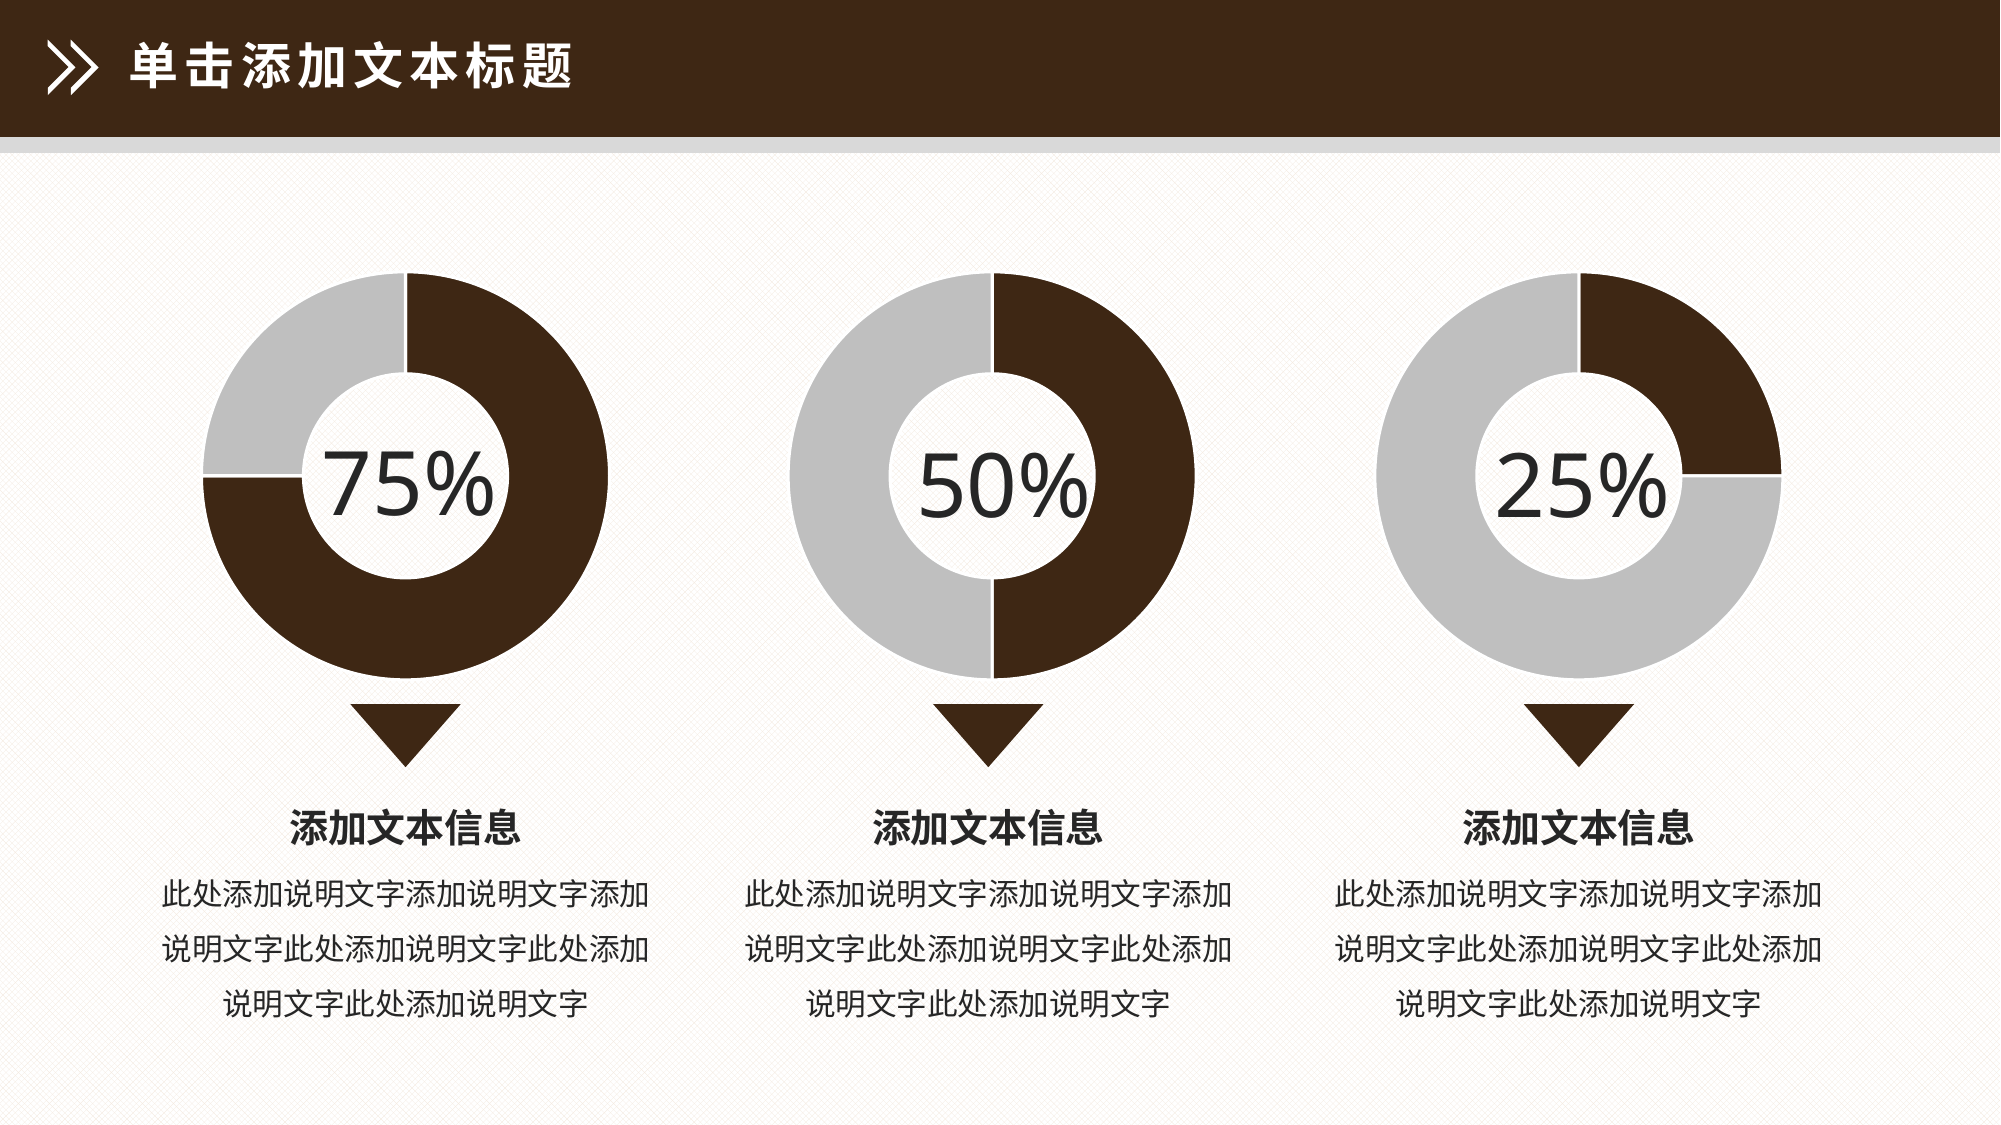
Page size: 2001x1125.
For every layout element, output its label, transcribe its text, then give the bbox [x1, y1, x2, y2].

chart [118, 263, 693, 689]
text_box [0, 136, 2000, 154]
text_box [930, 703, 1046, 769]
text_box [348, 703, 463, 769]
chart [704, 263, 1280, 689]
text_box [0, 0, 2000, 136]
text_box 单击添加文本标题 [113, 26, 588, 102]
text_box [28, 47, 91, 88]
text_box 添加文本信息 此处添加说明文字添加说明文字添加说明文字此处添加说明文字此处添加说明文字此处添加说明文字 [142, 796, 669, 1035]
text_box 添加文本信息 此处添加说明文字添加说明文字添加说明文字此处添加说明文字此处添加说明文字此处添加说明文字 [725, 796, 1252, 1035]
text_box [1521, 703, 1637, 769]
chart [1291, 263, 1867, 689]
text_box 添加文本信息 此处添加说明文字添加说明文字添加说明文字此处添加说明文字此处添加说明文字此处添加说明文字 [1316, 796, 1842, 1035]
